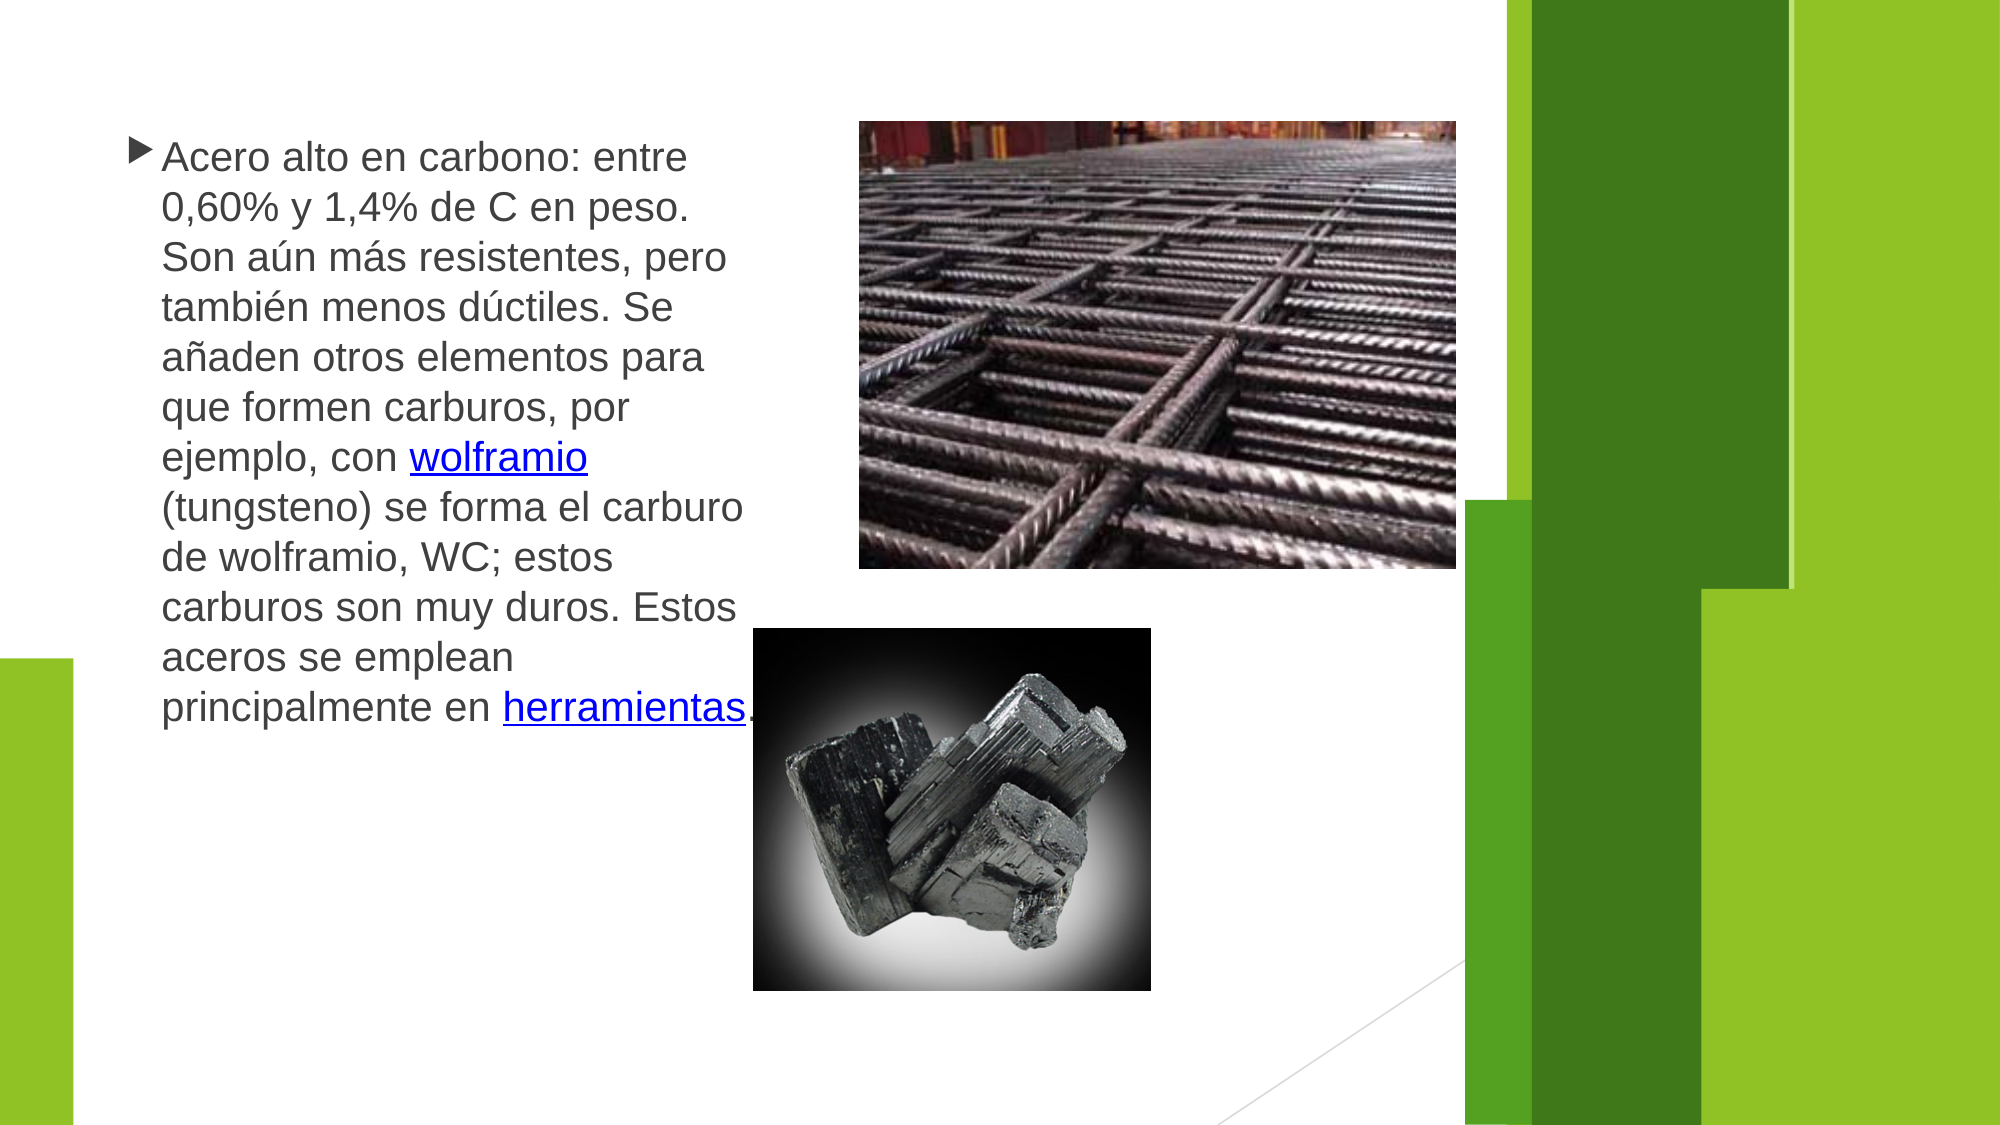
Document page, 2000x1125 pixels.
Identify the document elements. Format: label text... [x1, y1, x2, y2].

picture [753, 628, 1151, 992]
picture [859, 121, 1456, 569]
text_box Acero alto en carbono: entre 0,60% y 1,4% de C en peso. Son aún más resistentes, pero también menos dúctiles. Se añaden otros elementos para que formen carburos, por ejemplo, con wolframio (tungsteno) se forma el carburo de wolframio, WC; estos carburos son muy duros. Estos aceros se emplean principalmente en herramientas. [111, 121, 782, 991]
